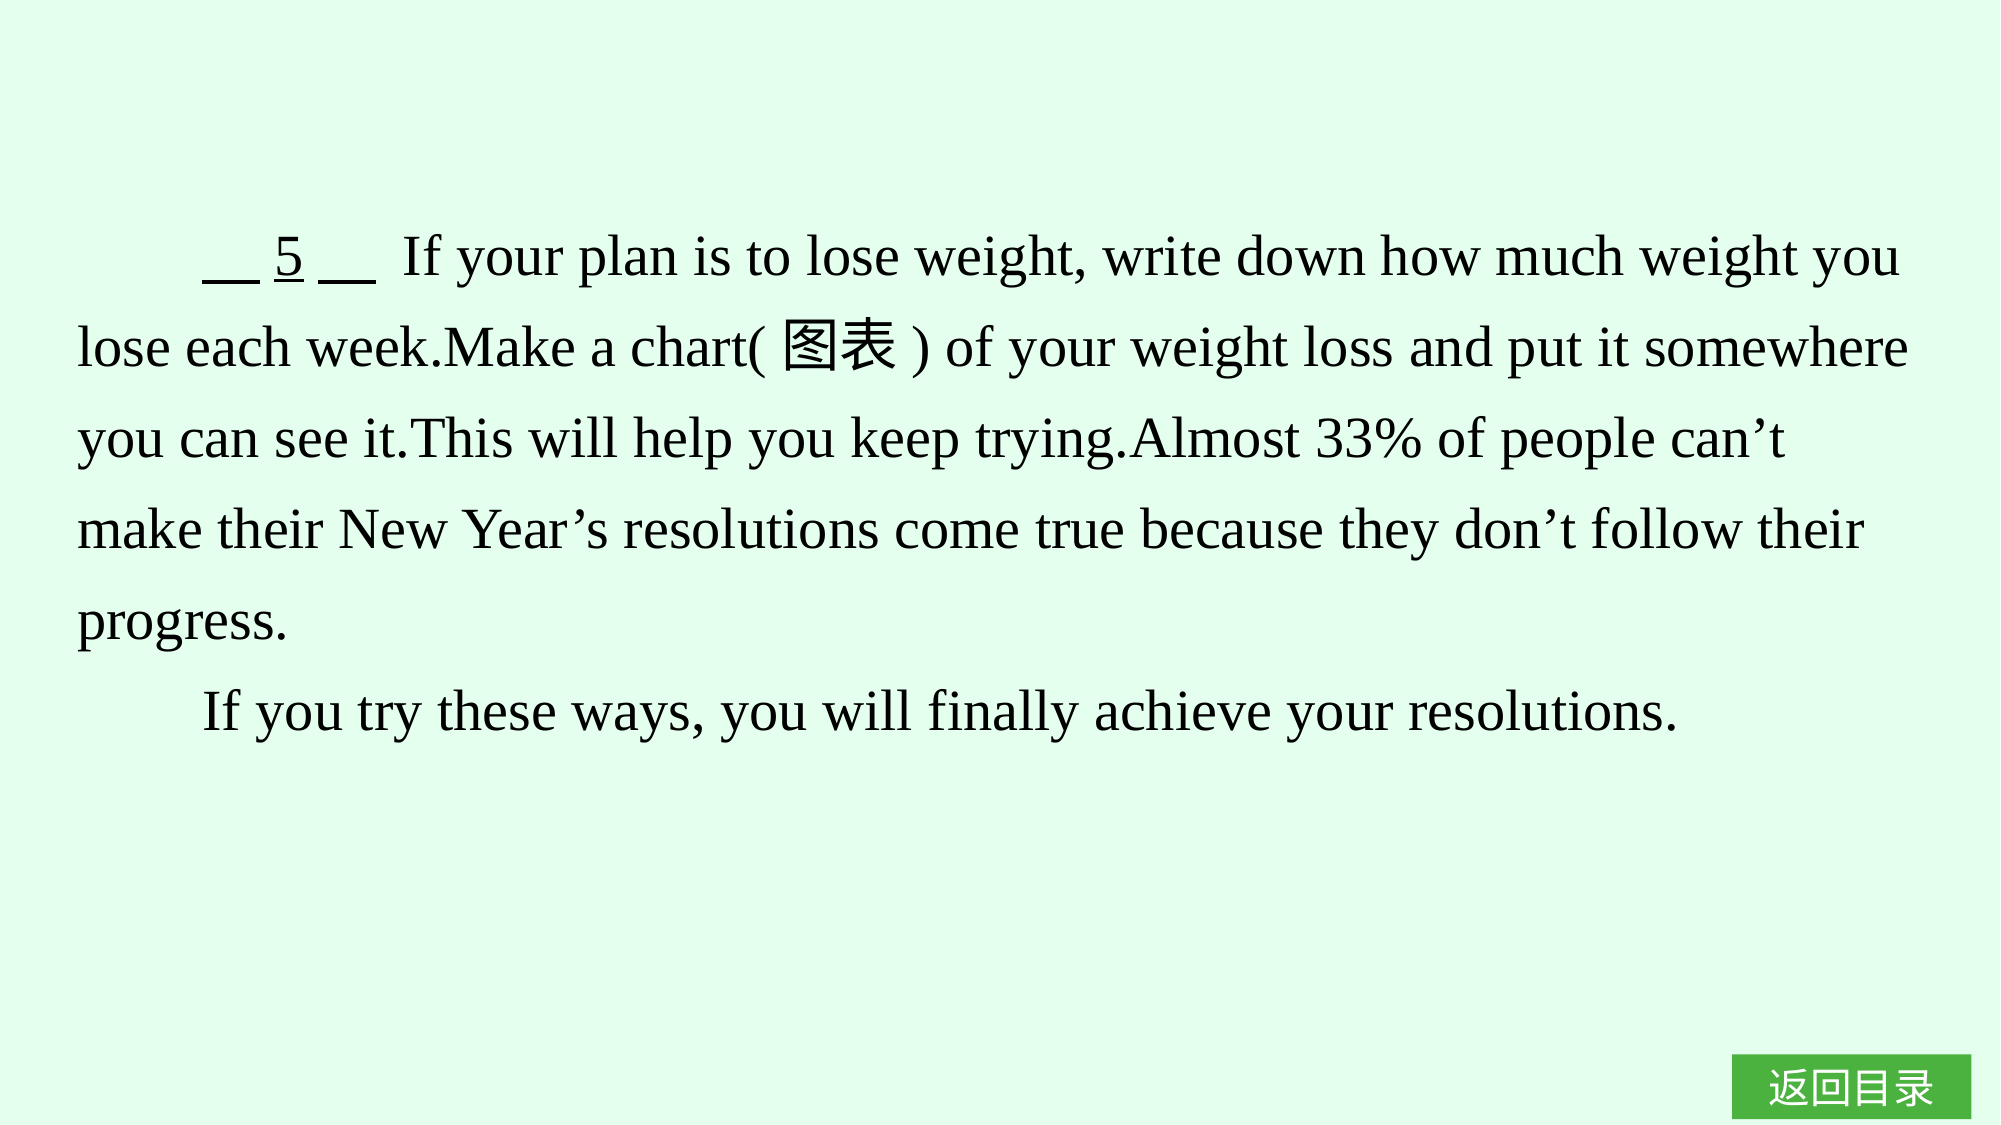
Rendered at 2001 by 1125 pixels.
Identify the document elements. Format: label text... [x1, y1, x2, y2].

text_box 5 If your plan is to lose weight, write down how much weight you lose each week.Make a chart(图表) of your weight loss and put it somewhere you can see it.This will help you keep trying.Almost 33% of people can’t make their New Year’s resolutions come true because they don’t follow their progress. If you try these ways, you will finally achieve your resolutions. [62, 188, 1938, 750]
